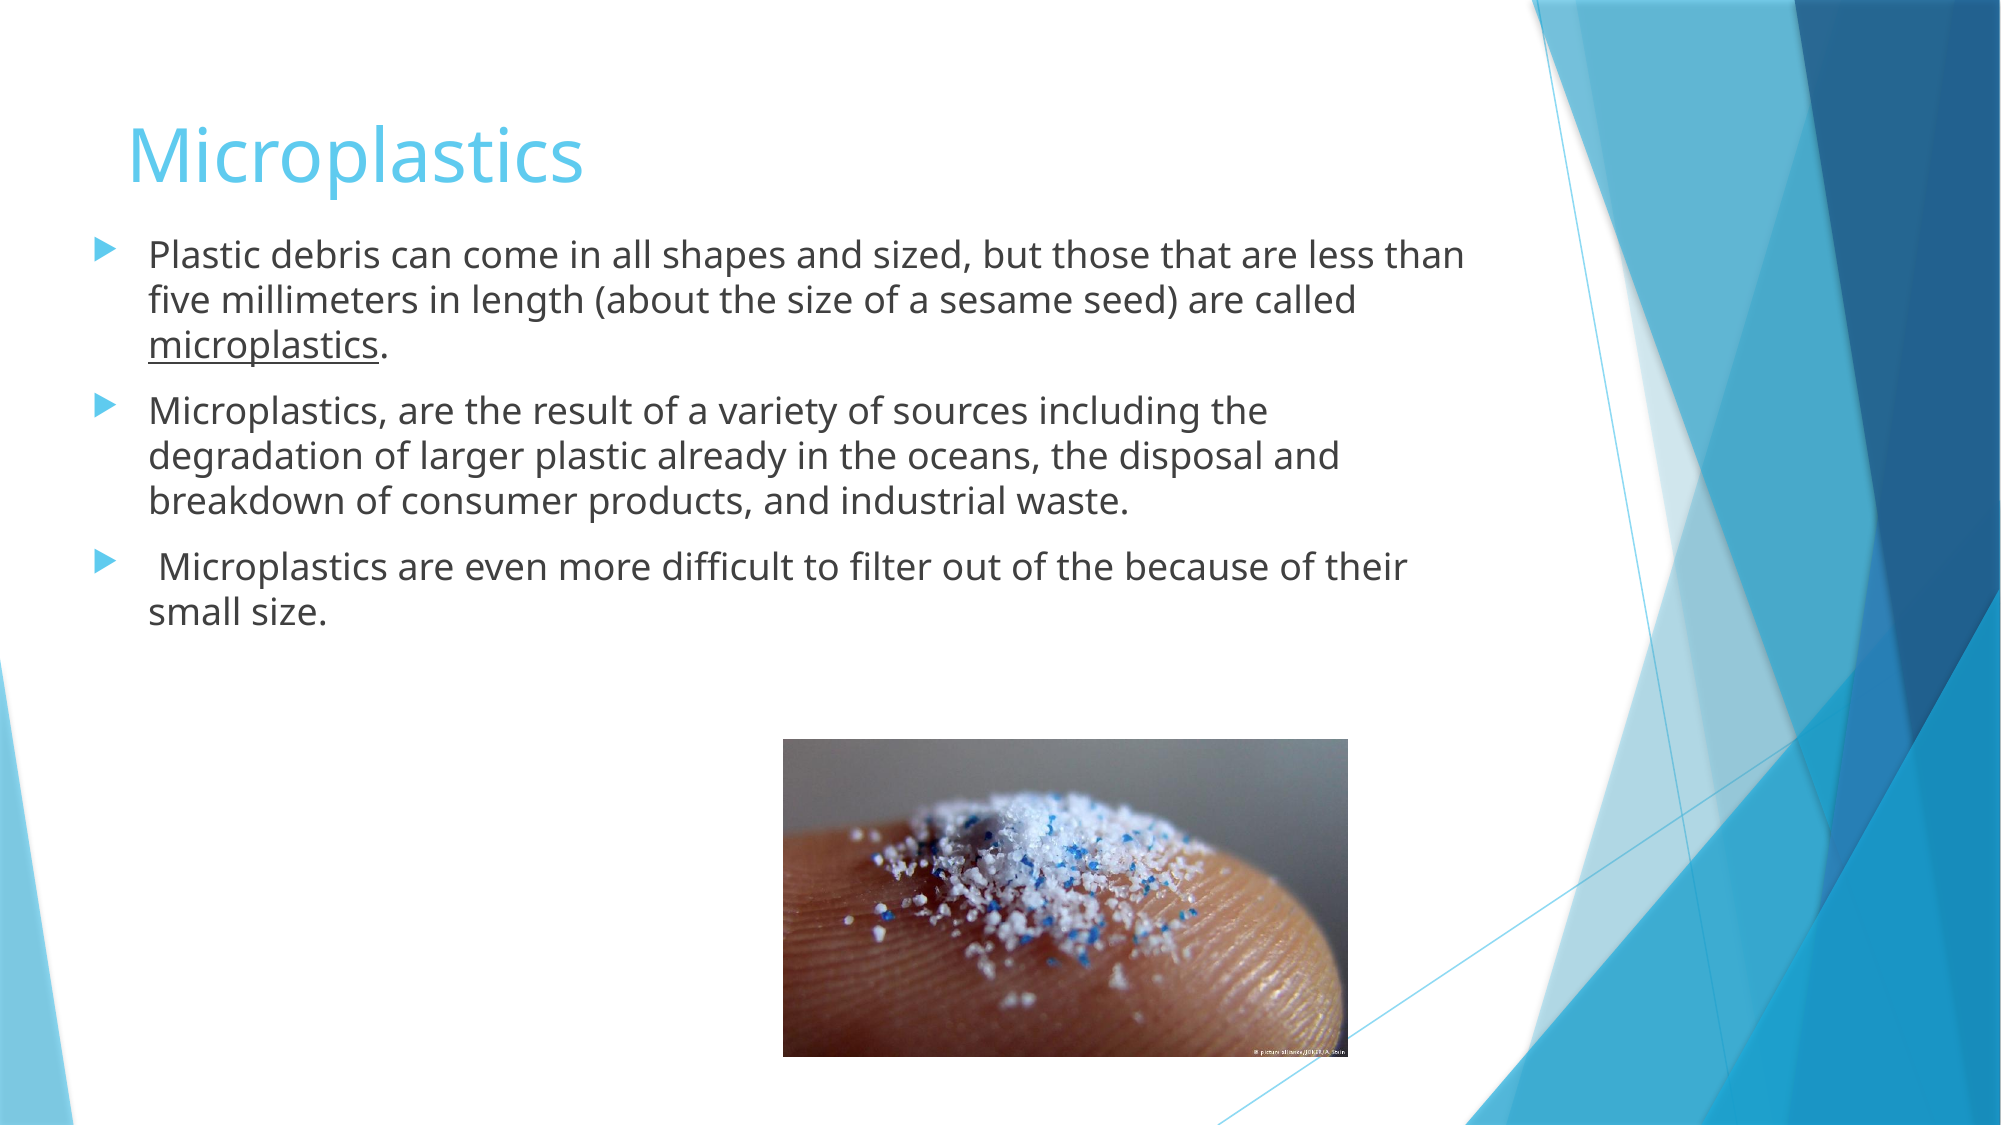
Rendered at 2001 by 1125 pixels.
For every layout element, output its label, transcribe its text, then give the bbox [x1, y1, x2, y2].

title Microplastics [111, 99, 1522, 224]
list Plastic debris can come in all shapes and sized, but those that are less than five millimeters in length (about the size of a sesame seed) are called microplastics. Microplastics, are the result of a variety of sources including the degradation of larger plastic already in the oceans, the disposal and breakdown of consumer products, and industrial waste. Microplastics are even more difficult to filter out of the because of their small size. [76, 223, 1488, 861]
picture [783, 738, 1348, 1058]
